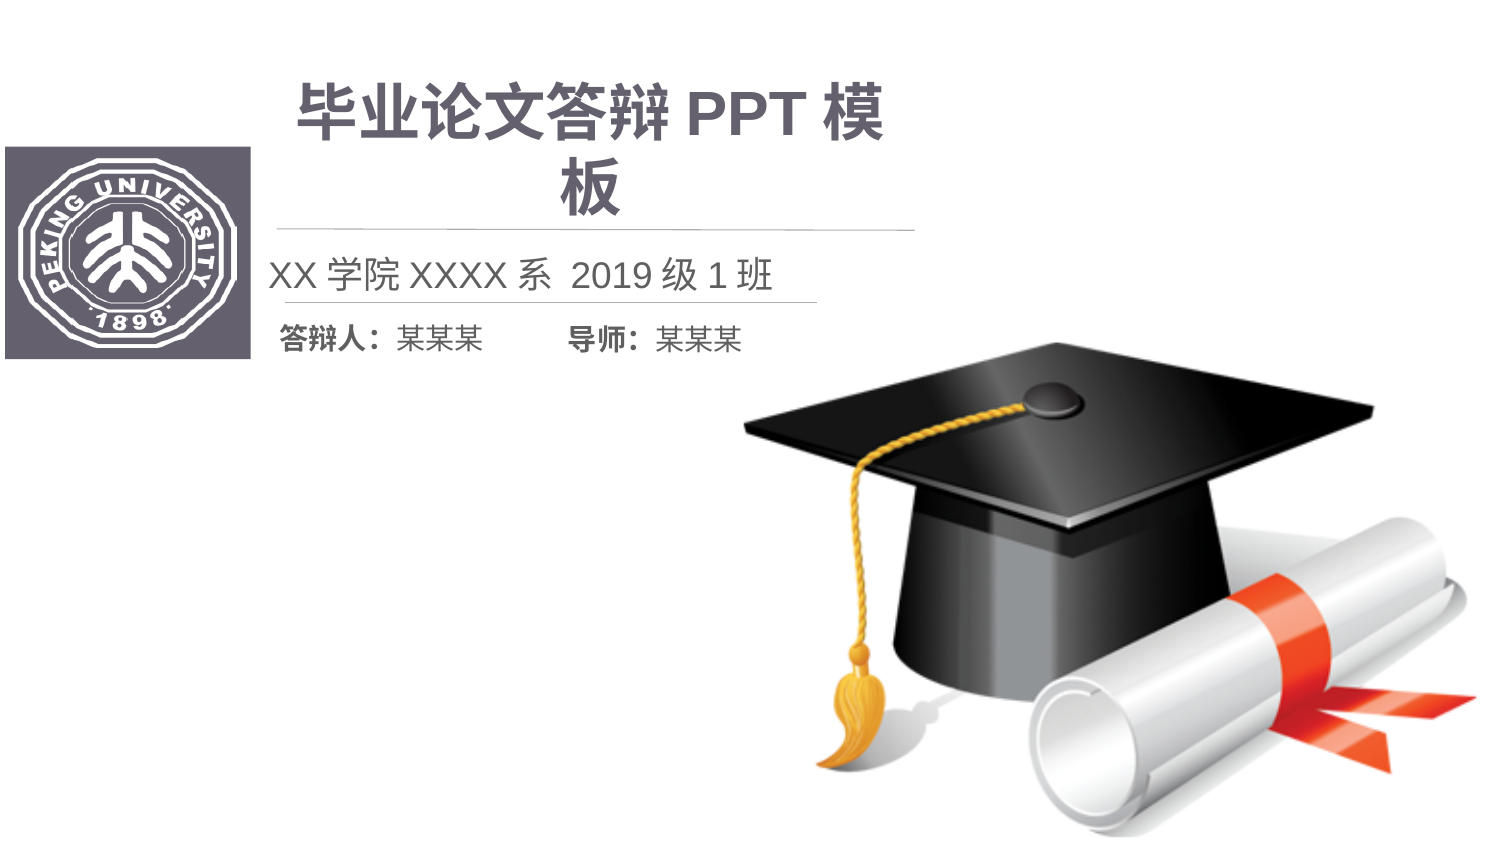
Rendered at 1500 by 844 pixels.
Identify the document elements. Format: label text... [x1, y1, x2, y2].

text_box 导师：某某某 [553, 303, 560, 364]
title 毕业论文答辩PPT模板 [254, 139, 927, 229]
picture [560, 254, 1500, 844]
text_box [4, 146, 251, 360]
subtitle XX学院XXXX系 2019级1班 [255, 248, 787, 305]
text_box 答辩人：某某某 [264, 302, 513, 363]
